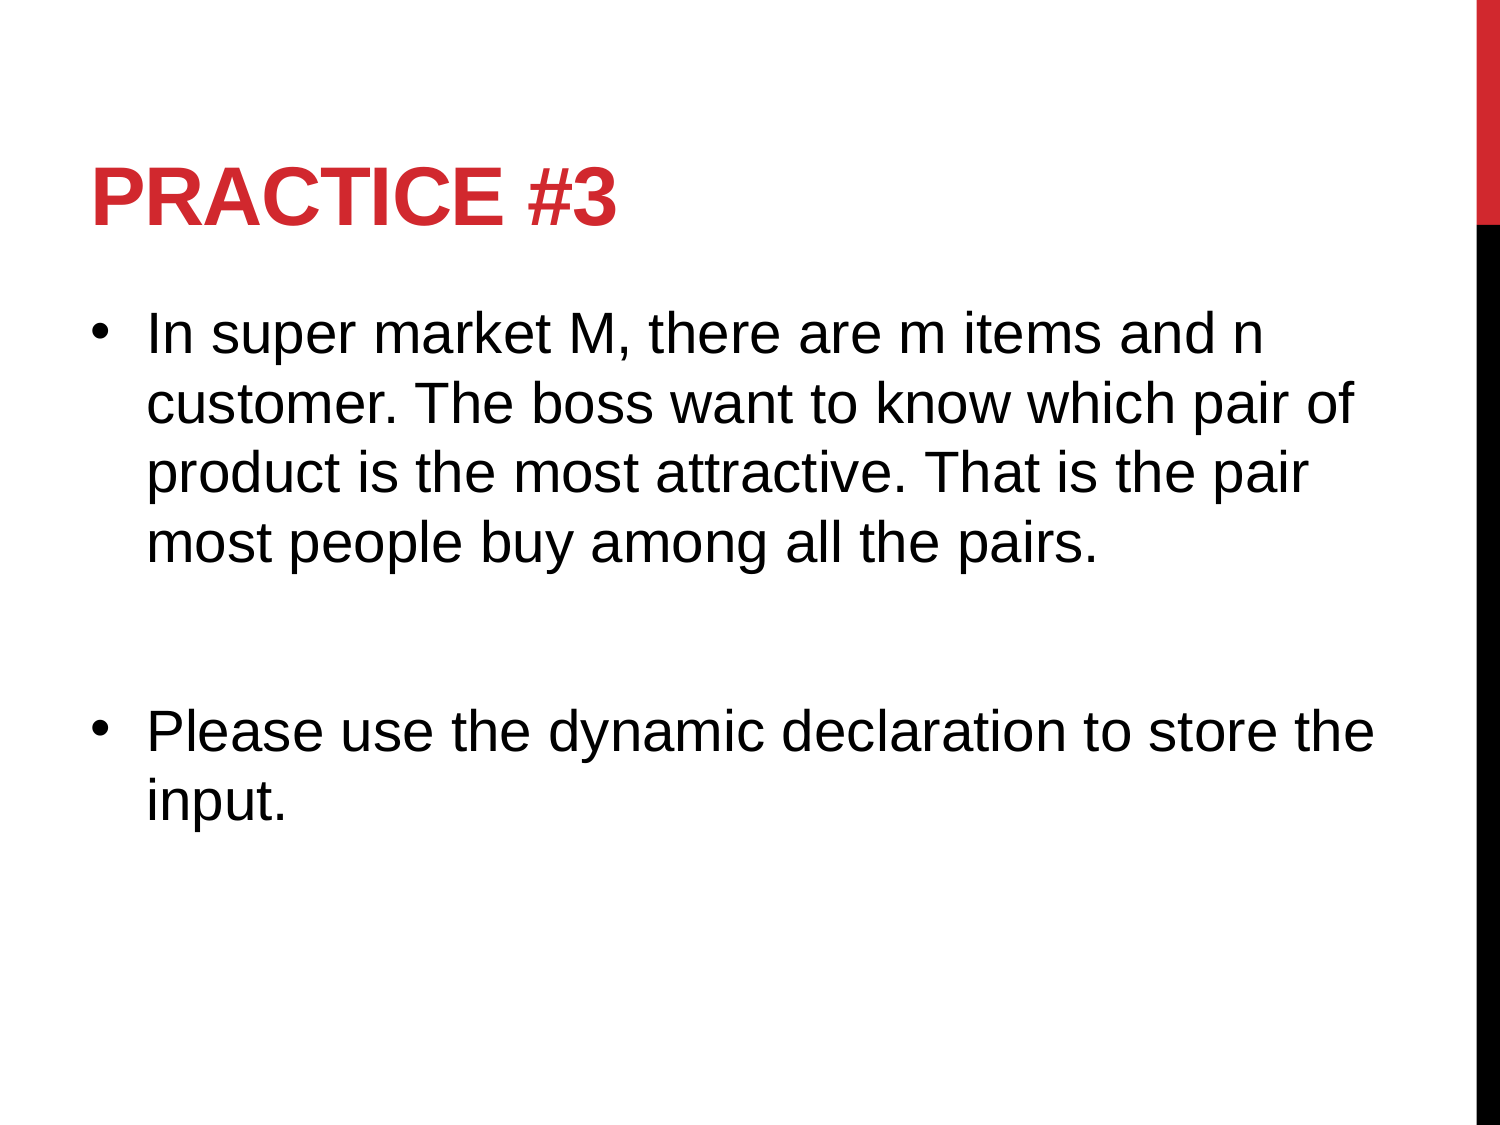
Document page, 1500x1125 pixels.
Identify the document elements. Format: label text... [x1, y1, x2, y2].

title Practice #3 [75, 25, 1025, 250]
list In super market M, there are m items and n customer. The boss want to know which pair of product is the most attractive. That is the pair most people buy among all the pairs. Please use the dynamic declaration to store the input. [75, 287, 1430, 966]
